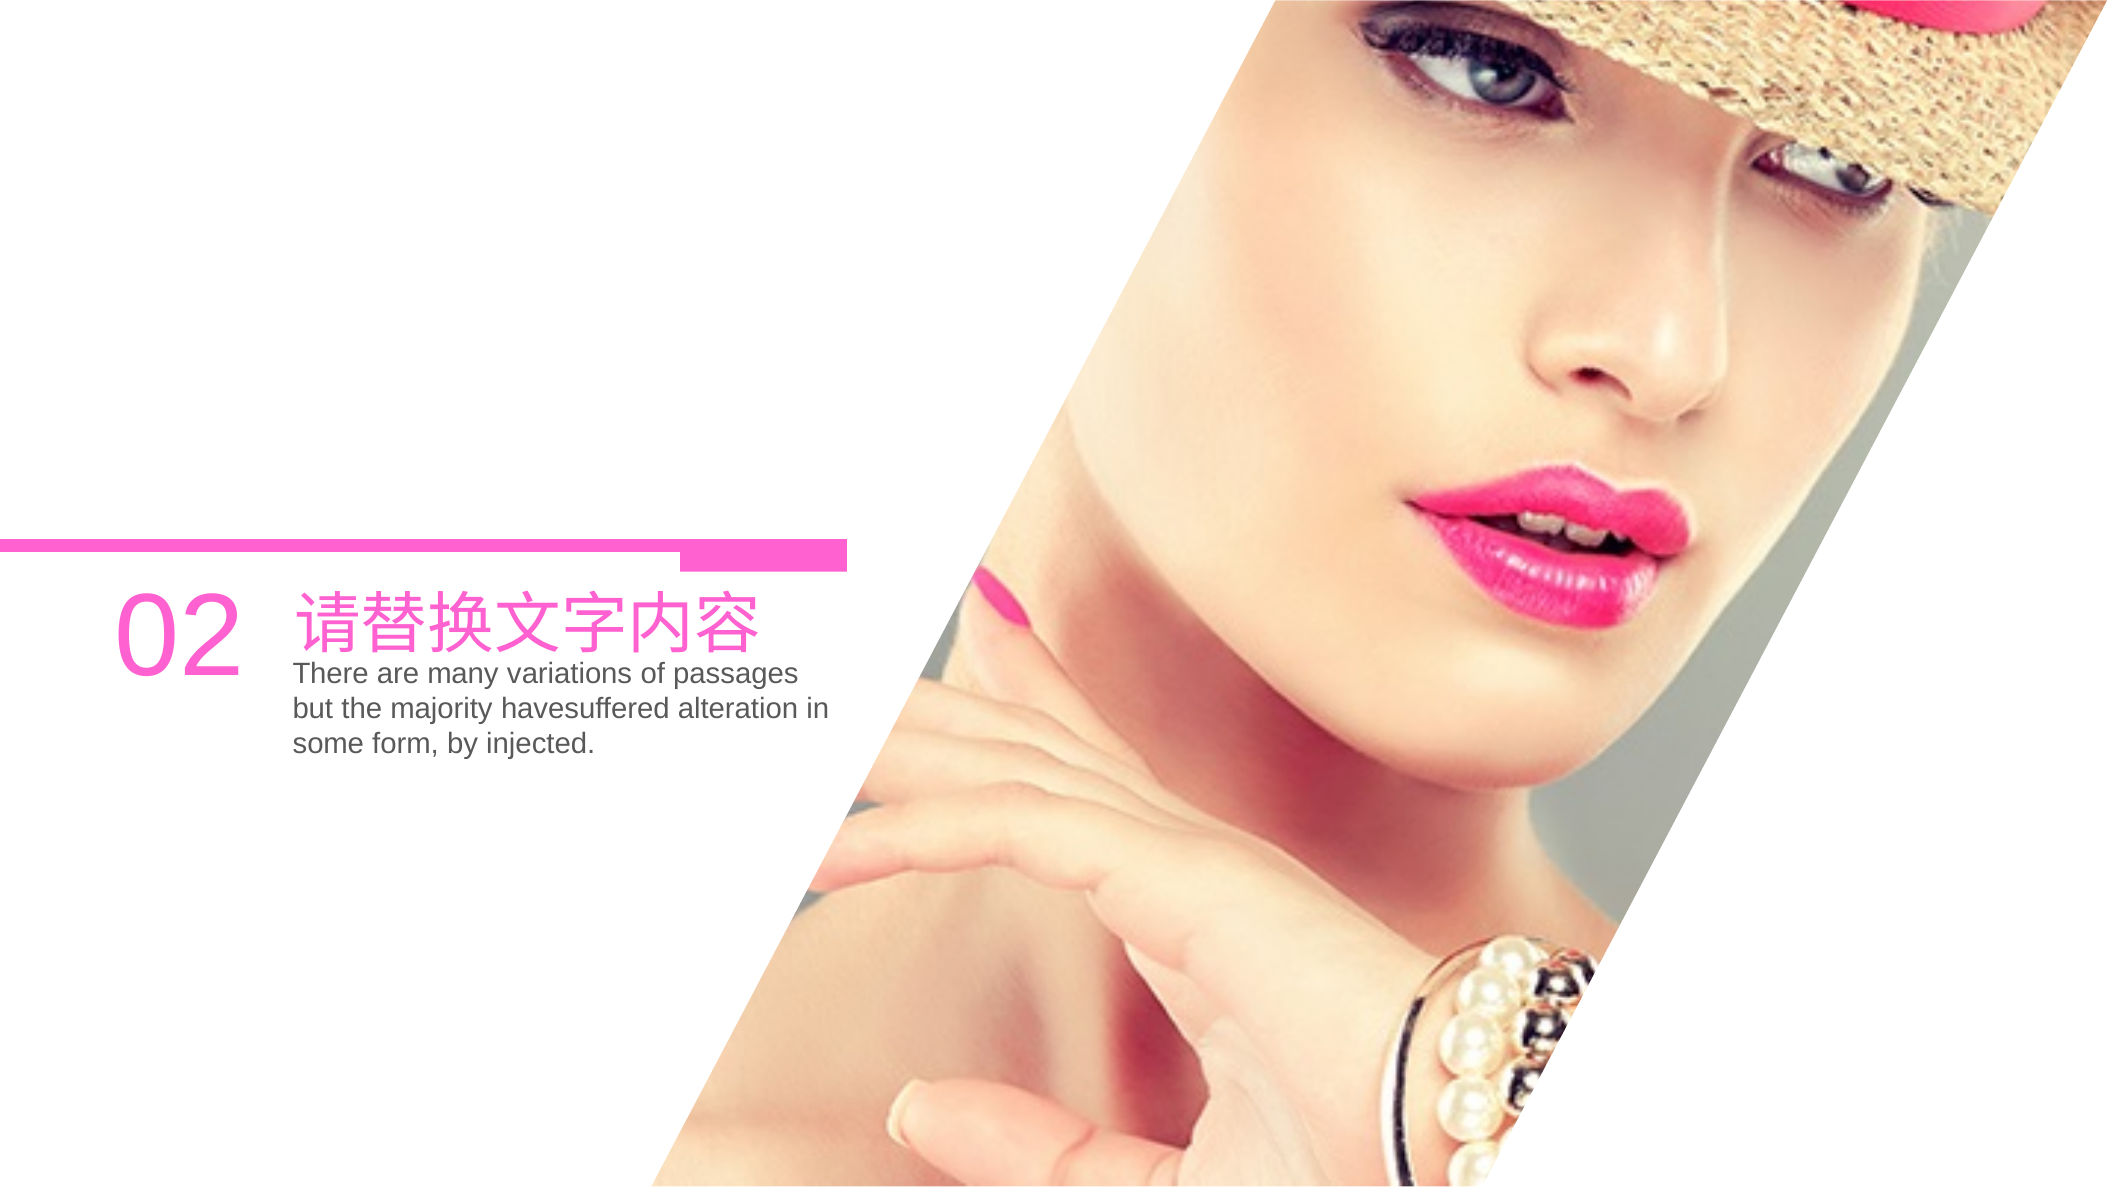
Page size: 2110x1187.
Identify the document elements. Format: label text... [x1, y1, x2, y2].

text_box 请替换文字内容 [294, 572, 762, 653]
text_box There are many variations of passages but the majority havesuffered alteration in some form, by injected. [292, 653, 848, 760]
text_box 02 [94, 572, 266, 706]
text_box [651, 0, 2108, 1187]
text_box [0, 539, 848, 572]
